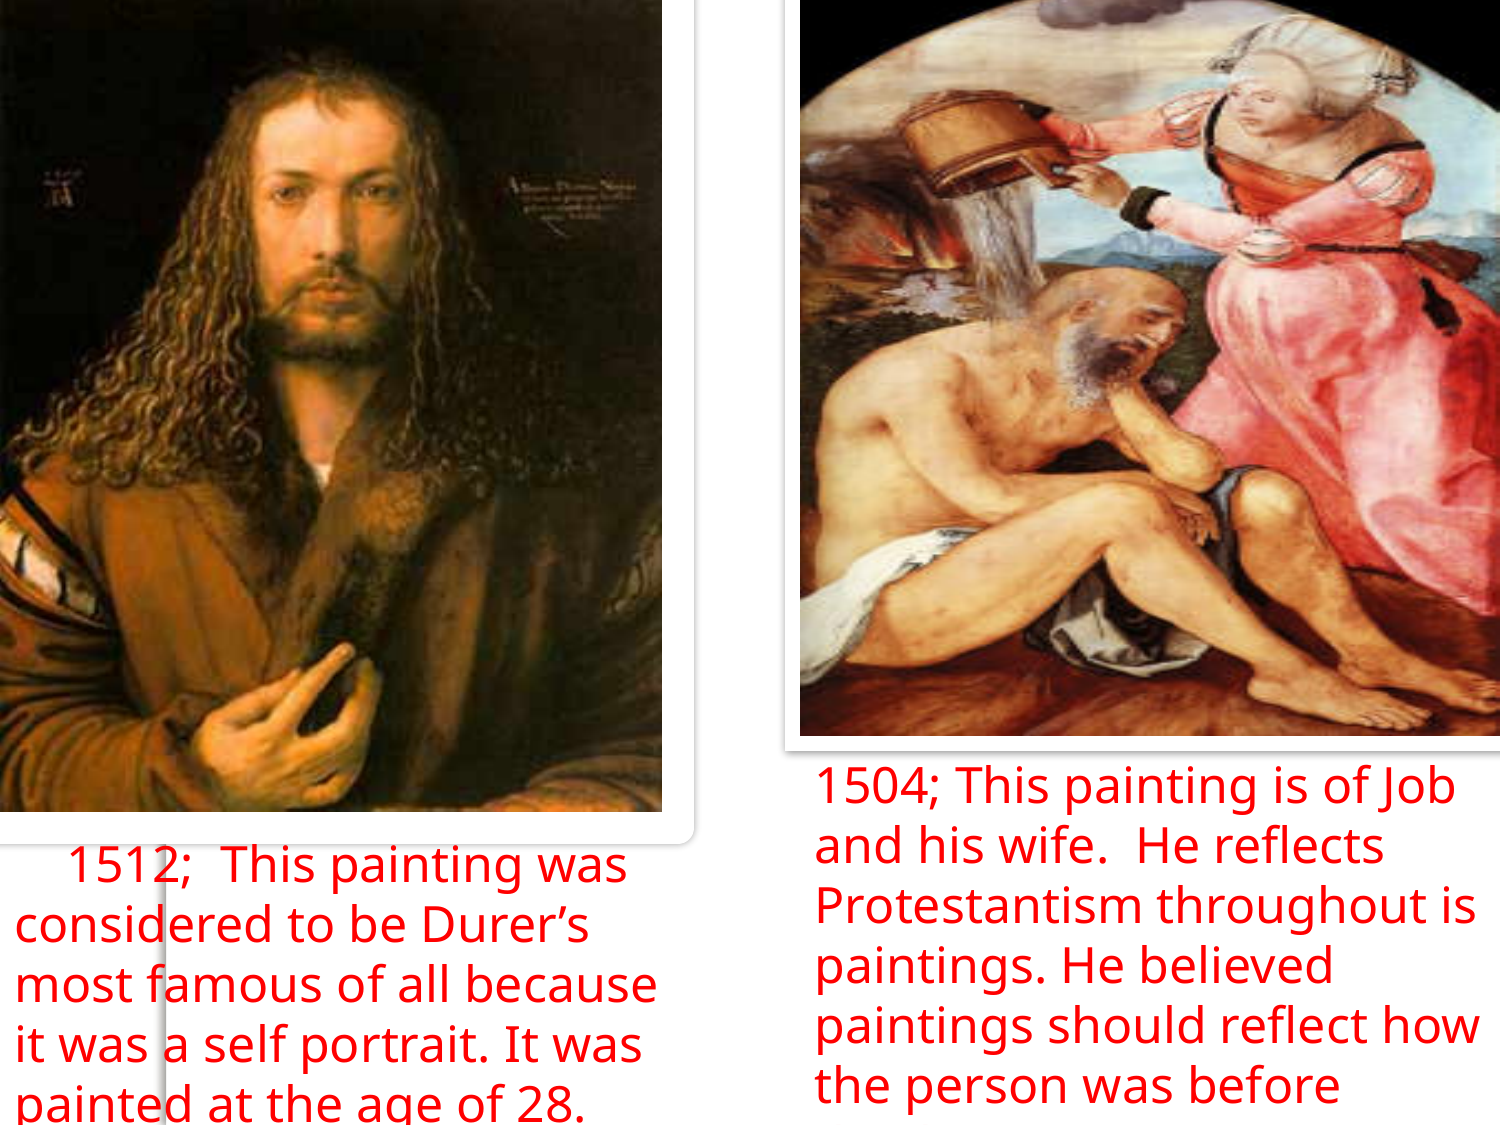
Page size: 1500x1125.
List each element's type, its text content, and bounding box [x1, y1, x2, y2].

text_box 1504; This painting is of Job and his wife. He reflects Protestantism throughout is paintings. He believed paintings should reflect how the person was before death. [800, 747, 1500, 1125]
text_box 1512; This painting was considered to be Durer’s most famous of all because it was a self portrait. It was painted at the age of 28. [0, 824, 700, 1125]
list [0, 0, 663, 813]
picture [799, 0, 1500, 737]
